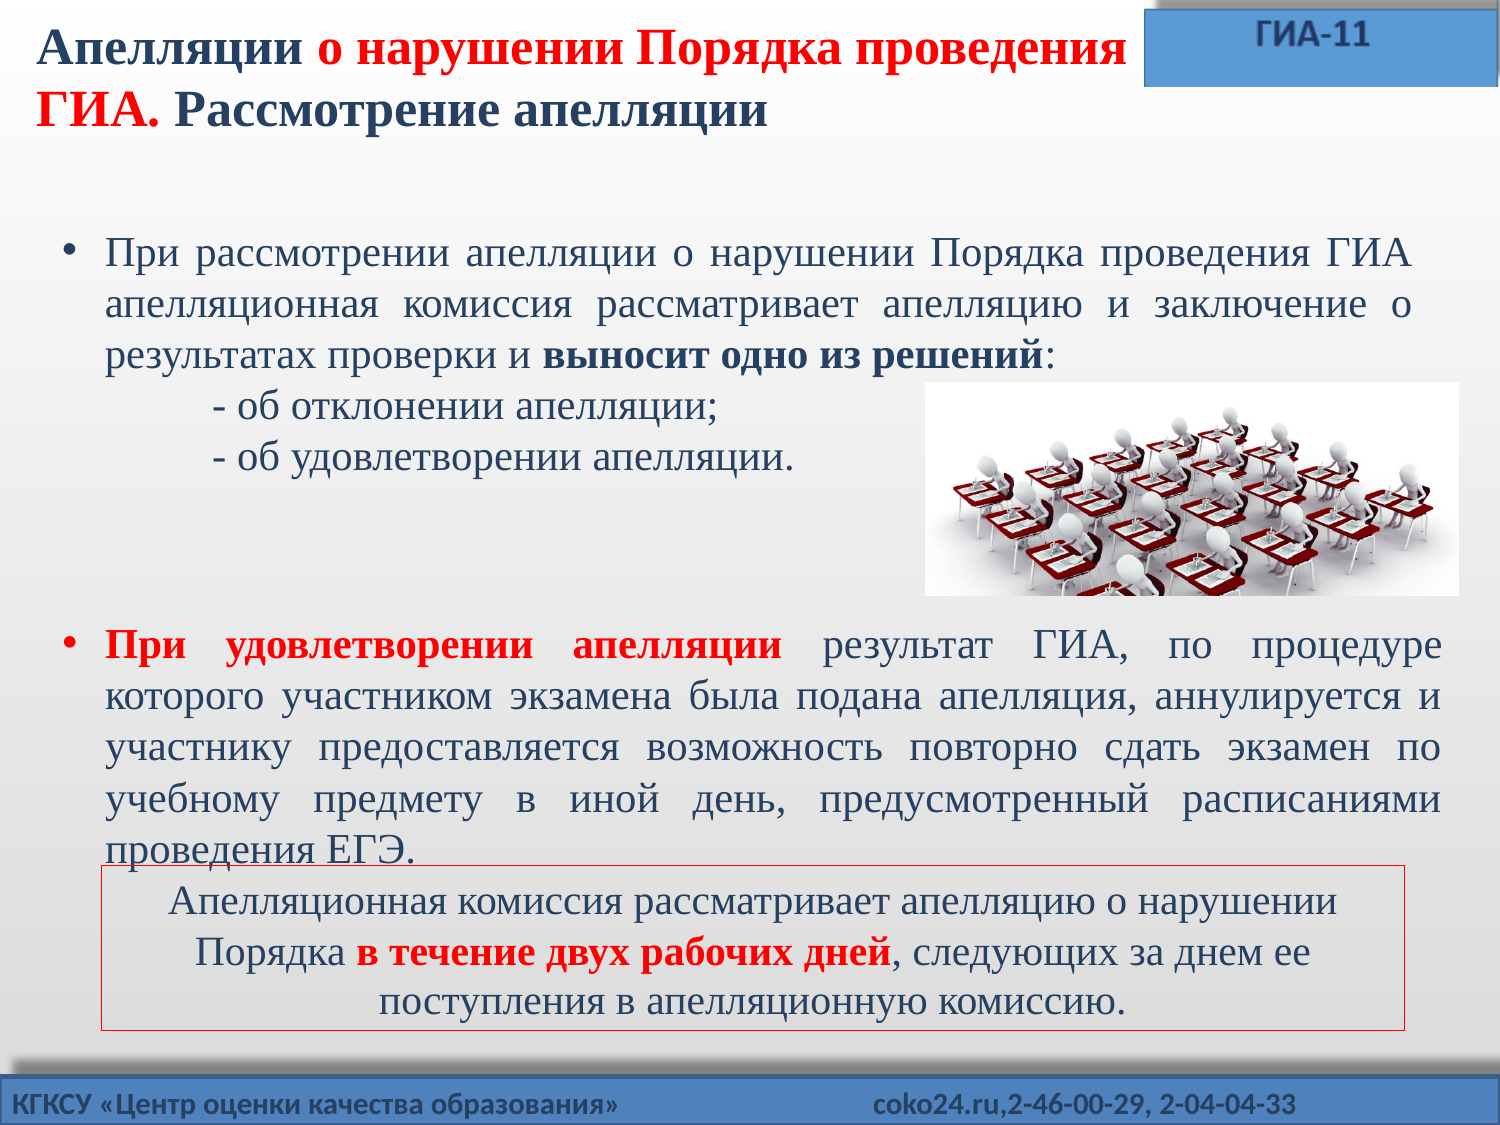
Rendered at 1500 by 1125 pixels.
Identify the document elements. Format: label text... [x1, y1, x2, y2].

picture [1144, 0, 1500, 87]
text_box Апелляционная комиссия рассматривает апелляцию о нарушении Порядка в течение двух рабочих дней, следующих за днем ее поступления в апелляционную комиссию. [101, 865, 1405, 1031]
text_box При удовлетворении апелляции результат ГИА, по процедуре которого участником экзамена была подана апелляция, аннулируется и участнику предоставляется возможность повторно сдать экзамен по учебному предмету в иной день, предусмотренный расписаниями проведения ЕГЭ. [47, 608, 1459, 880]
title Апелляции о нарушении Порядка проведения ГИА. Рассмотрение апелляции [21, 34, 1167, 115]
picture [925, 381, 1459, 596]
text_box При рассмотрении апелляции о нарушении Порядка проведения ГИА апелляционная комиссия рассматривает апелляцию и заключение о результатах проверки и выносит одно из решений: - об отклонении апелляции; - об удовлетворении апелляции. [47, 215, 1430, 527]
